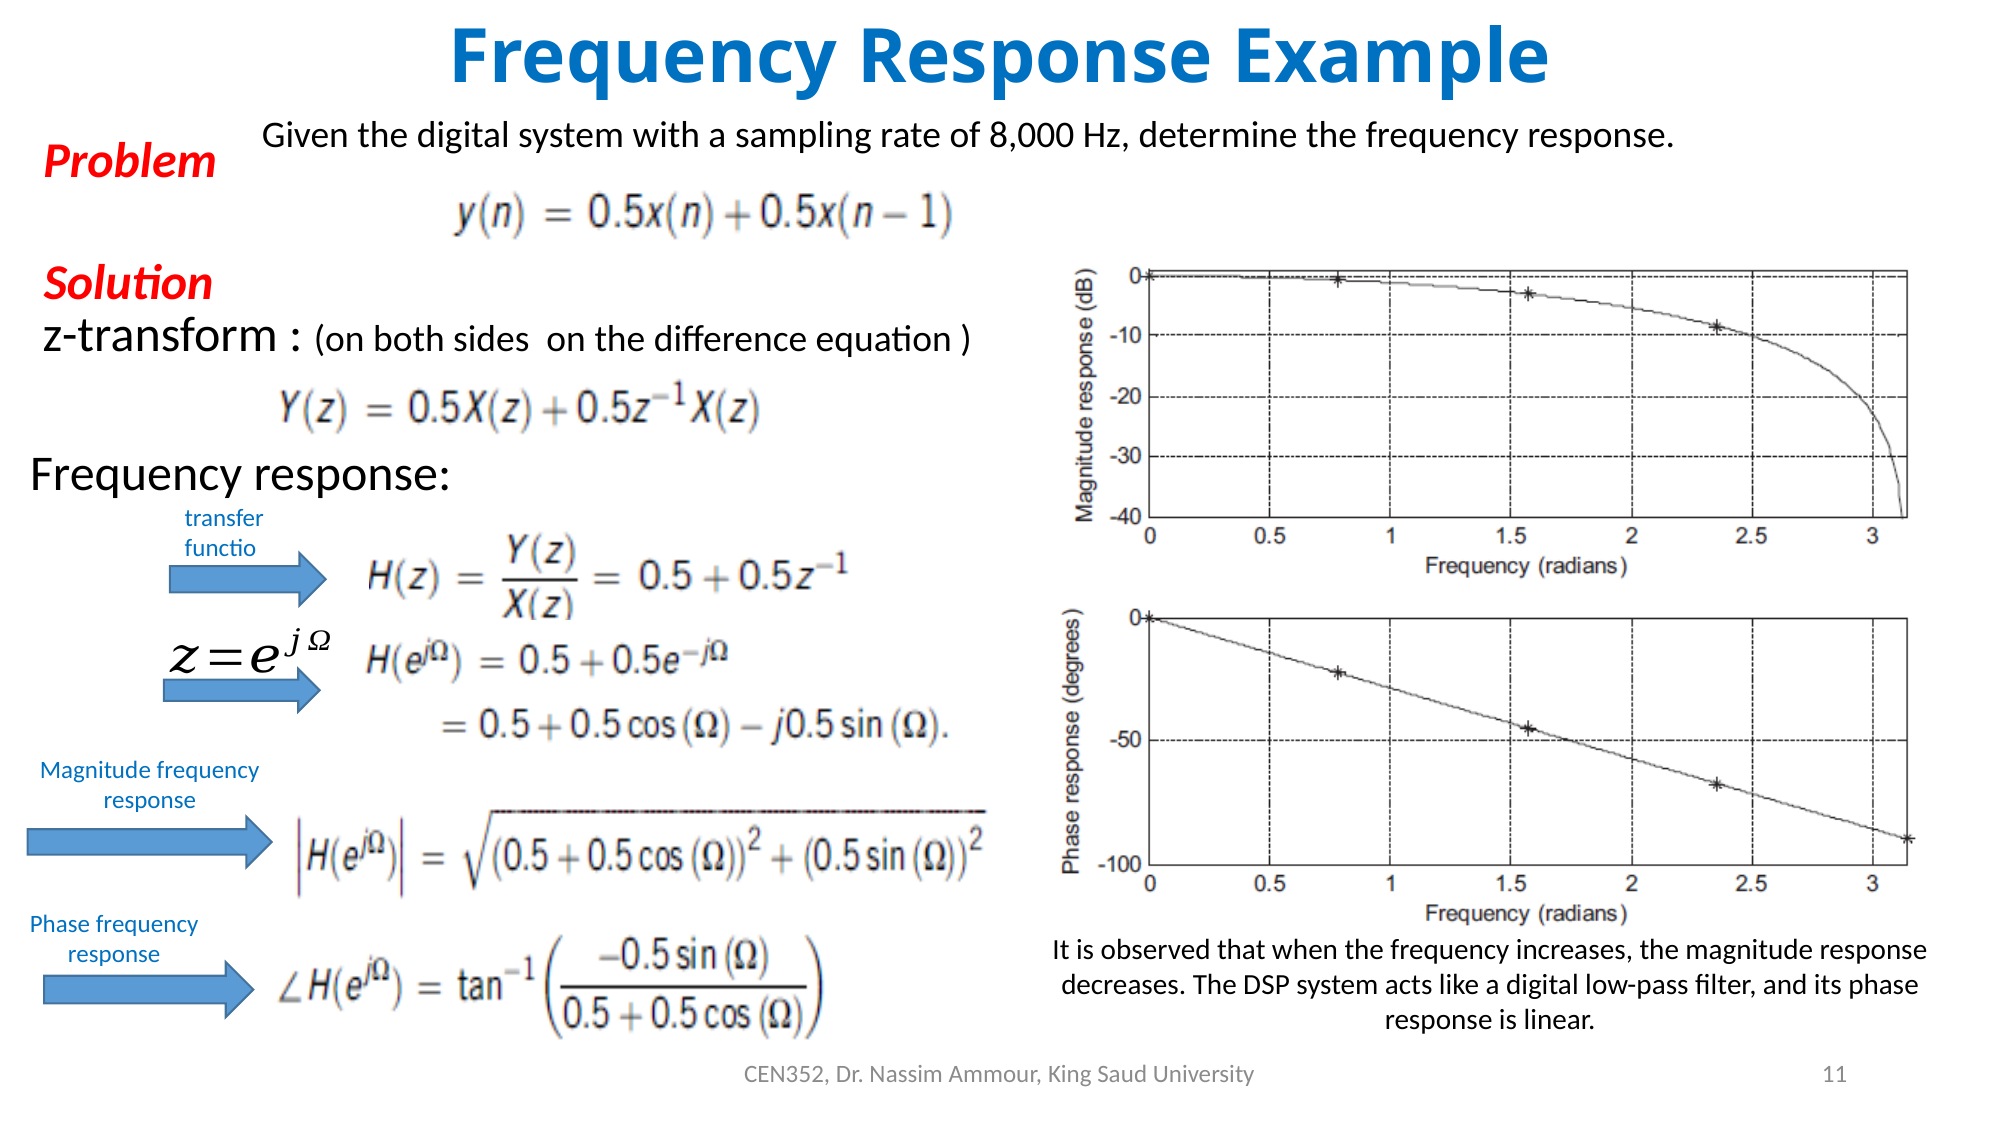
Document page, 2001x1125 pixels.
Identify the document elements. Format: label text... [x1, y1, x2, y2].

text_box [1006, 245, 1974, 1045]
text_box [43, 959, 255, 1020]
text_box Magnitude frequency response [20, 746, 279, 821]
text_box Given the digital system with a sampling rate of 8,000 Hz, determine the frequency response. [247, 102, 1922, 163]
picture [440, 162, 968, 258]
text_box Problem [28, 111, 233, 195]
picture [261, 919, 833, 1051]
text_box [163, 620, 961, 756]
text_box Solution [28, 233, 229, 293]
text_box Frequency Response Example [433, 0, 1567, 102]
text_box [169, 493, 868, 620]
picture [278, 794, 1000, 905]
footer CEN352, Dr. Nassim Ammour, King Saud University [662, 1042, 1338, 1103]
text_box Phase frequency response [13, 900, 215, 975]
text_box Frequency response: [15, 433, 492, 509]
picture [264, 363, 769, 443]
text_box z-transform : (on both sides on the difference equation ) [27, 293, 1000, 369]
text_box [26, 821, 274, 870]
slide_number 11 [1412, 1045, 1863, 1103]
